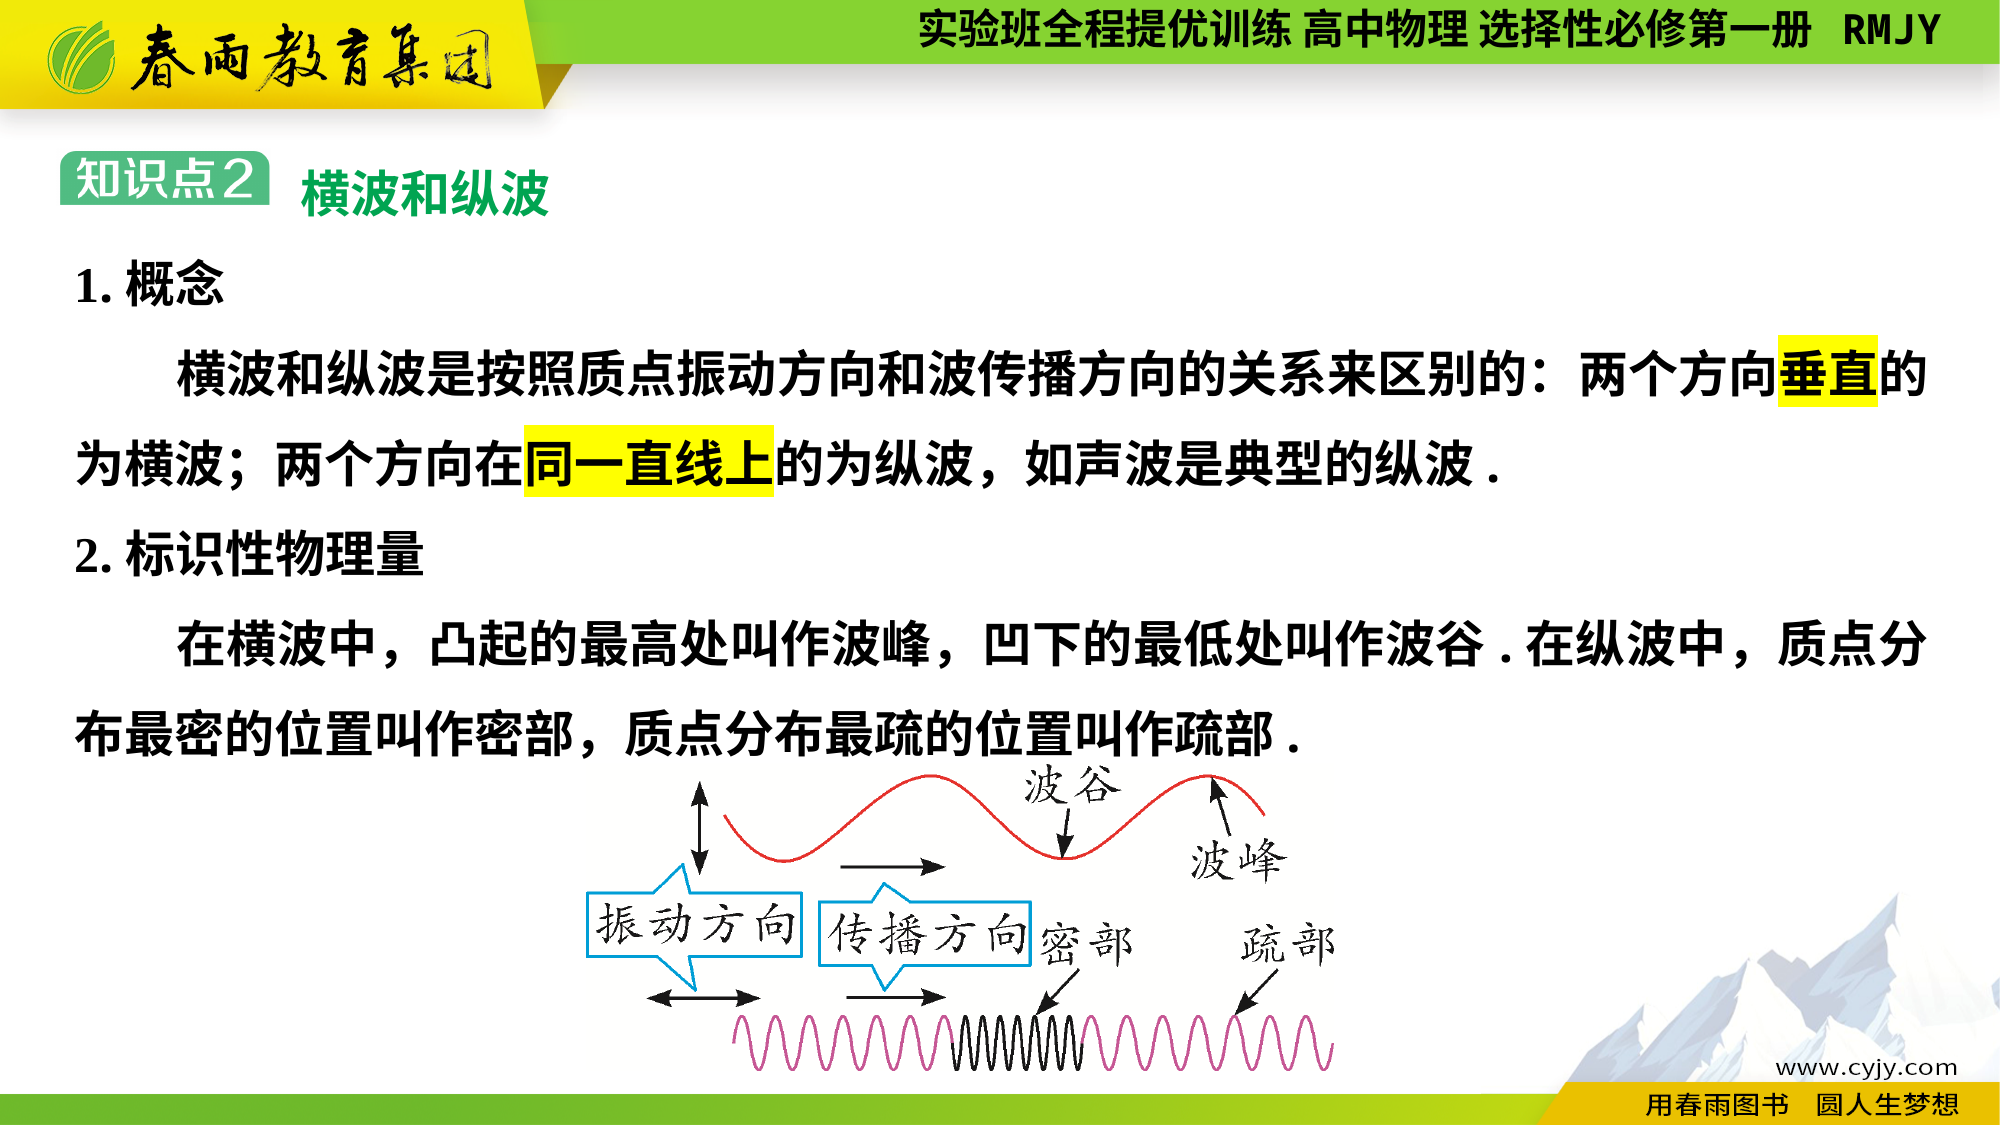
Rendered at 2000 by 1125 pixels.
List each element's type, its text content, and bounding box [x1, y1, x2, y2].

picture [0, 0, 2000, 1125]
list 横波和纵波 1.概念 横波和纵波是按照质点振动方向和波传播方向的关系来区别的：两个方向垂直的为横波；两个方向在同一直线上的为纵波，如声波是典型的纵波. 2.标识性物理量 在横波中，凸起的最高处叫作波峰，凹下的最低处叫作波谷.在纵波中，质点分布最密的位置叫作密部，质点分布最疏的位置叫作疏部. [59, 125, 1944, 766]
